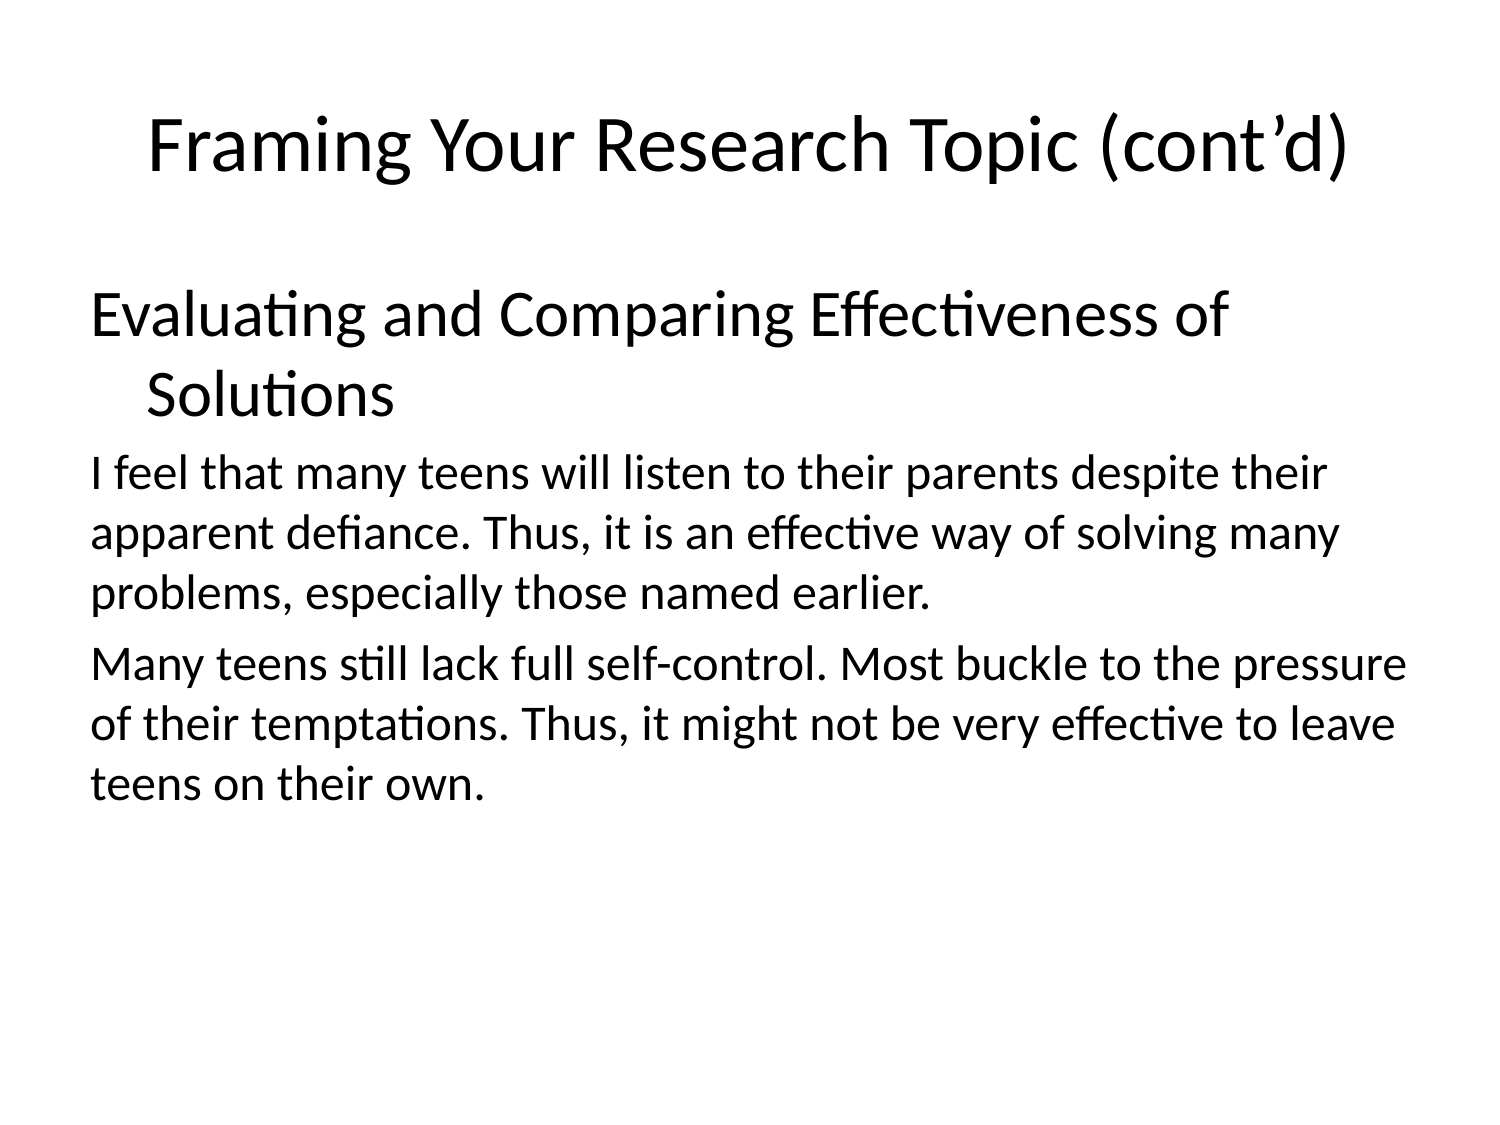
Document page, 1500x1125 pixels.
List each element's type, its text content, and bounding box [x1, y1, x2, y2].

list Evaluating and Comparing Effectiveness of Solutions I feel that many teens will listen to their parents despite their apparent defiance. Thus, it is an effective way of solving many problems, especially those named earlier. Many teens still lack full self-control. Most buckle to the pressure of their temptations. Thus, it might not be very effective to leave teens on their own. [75, 262, 1425, 1005]
title Framing Your Research Topic (cont’d) [75, 45, 1425, 233]
